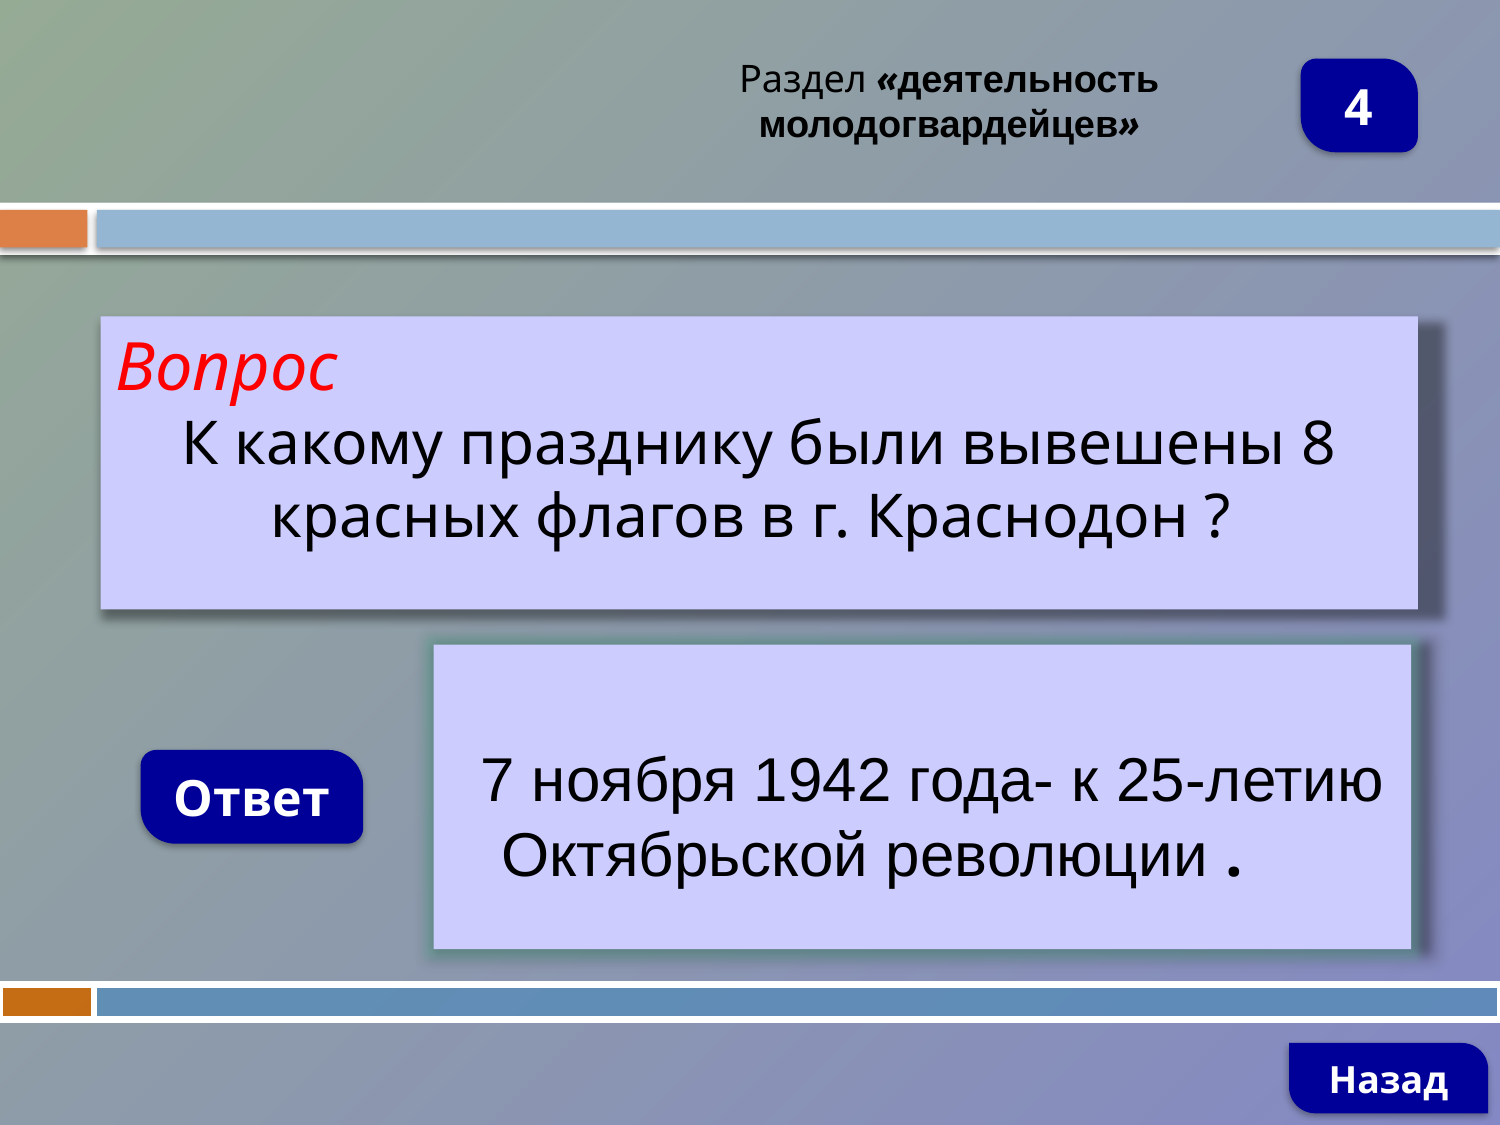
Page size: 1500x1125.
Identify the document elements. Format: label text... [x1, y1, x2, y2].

text_box 4 [1300, 58, 1418, 153]
text_box Раздел «деятельность молодогвардейцев» [632, 46, 1266, 153]
text_box [0, 983, 92, 1021]
text_box Назад [1289, 1042, 1489, 1114]
text_box [92, 983, 1500, 1021]
text_box Ответ [140, 749, 364, 844]
list Вопрос К какому празднику были вывешены 8 красных флагов в г. Краснодон ? [100, 316, 1419, 610]
text_box 7 ноября 1942 года- к 25-летию Октябрьской революции . [433, 644, 1412, 950]
